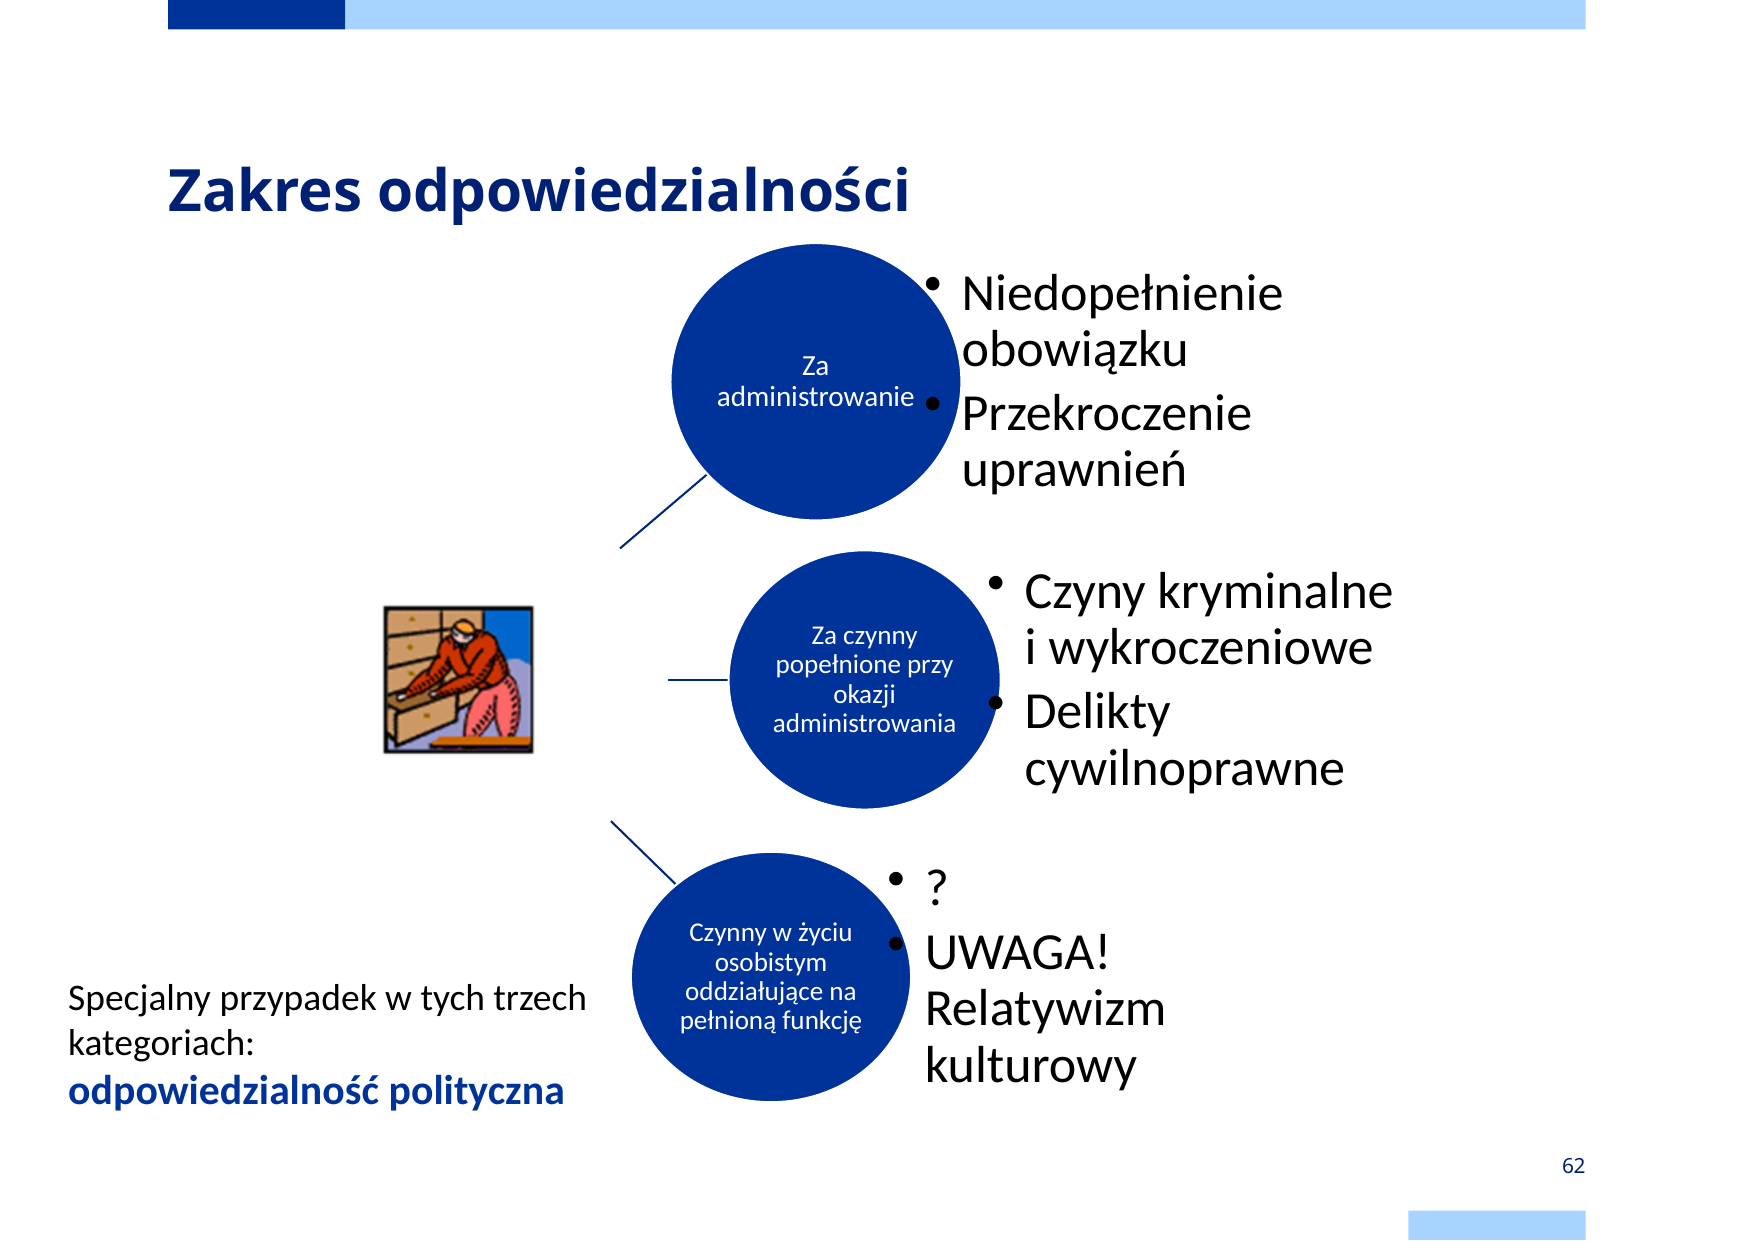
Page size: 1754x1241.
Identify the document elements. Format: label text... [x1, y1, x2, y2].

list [73, 253, 1586, 1093]
title Zakres odpowiedzialności [168, 147, 1586, 253]
text_box Specjalny przypadek w tych trzech kategoriach: odpowiedzialność polityczna [53, 965, 612, 1121]
slide_number 62 [1408, 1151, 1586, 1182]
